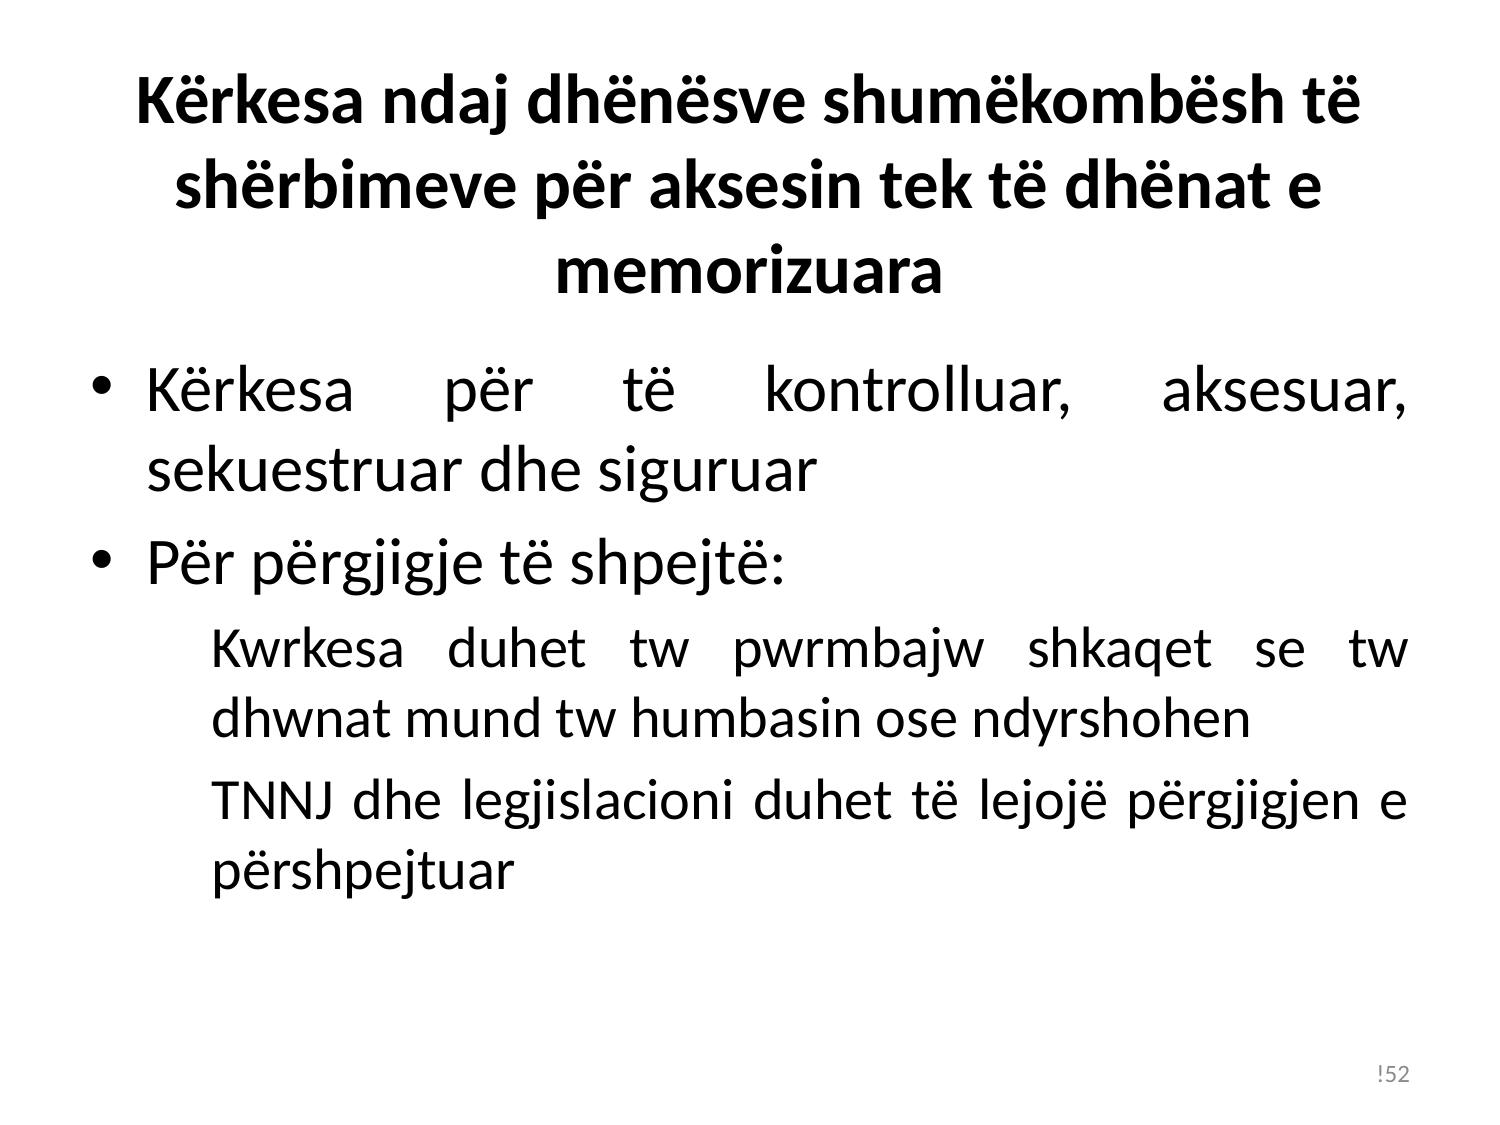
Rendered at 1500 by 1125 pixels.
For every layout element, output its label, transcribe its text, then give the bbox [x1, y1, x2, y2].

slide_number !52 [1074, 1042, 1425, 1103]
list Kërkesa për të kontrolluar, aksesuar, sekuestruar dhe siguruar Për përgjigje të shpejtë: Kwrkesa duhet tw pwrmbajw shkaqet se tw dhwnat mund tw humbasin ose ndyrshohen TNNJ dhe legjislacioni duhet të lejojë përgjigjen e përshpejtuar [75, 336, 1425, 1005]
title Kërkesa ndaj dhënësve shumëkombësh të shërbimeve për aksesin tek të dhënat e memorizuara [75, 45, 1425, 233]
